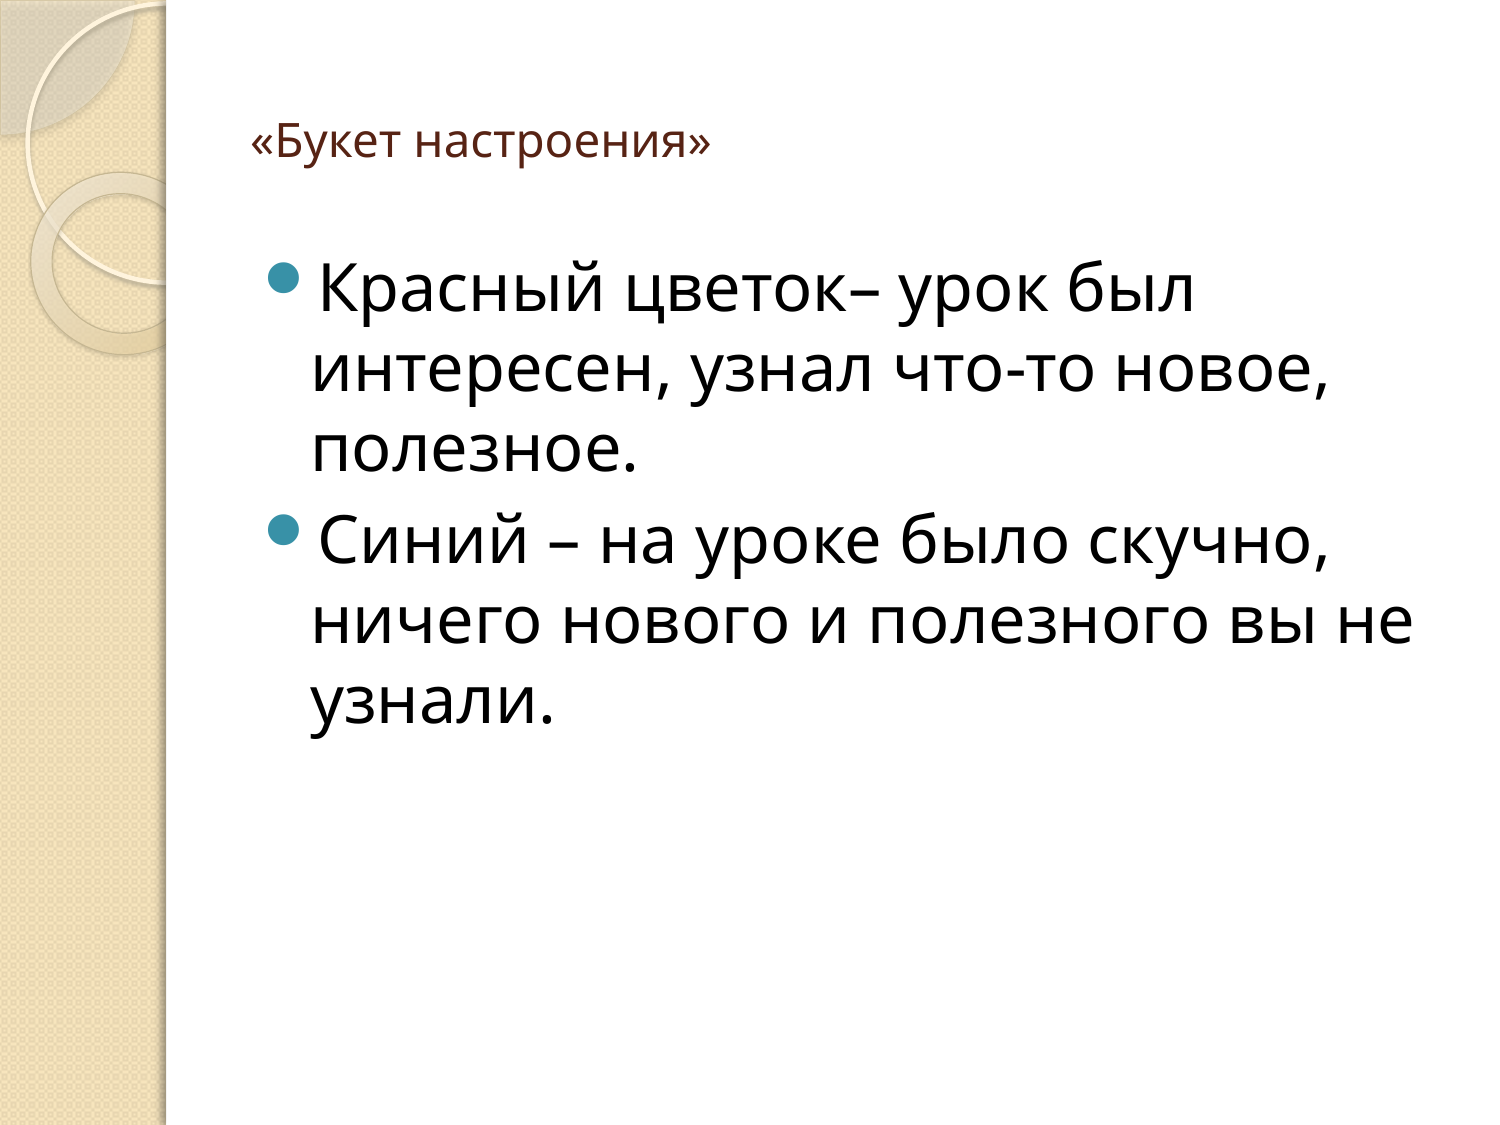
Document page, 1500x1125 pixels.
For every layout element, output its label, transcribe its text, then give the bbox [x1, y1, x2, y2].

list Красный цветок– урок был интересен, узнал что-то новое, полезное. Синий – на уроке было скучно, ничего нового и полезного вы не узнали. [235, 237, 1466, 1025]
title «Букет настроения» [235, 45, 1466, 233]
